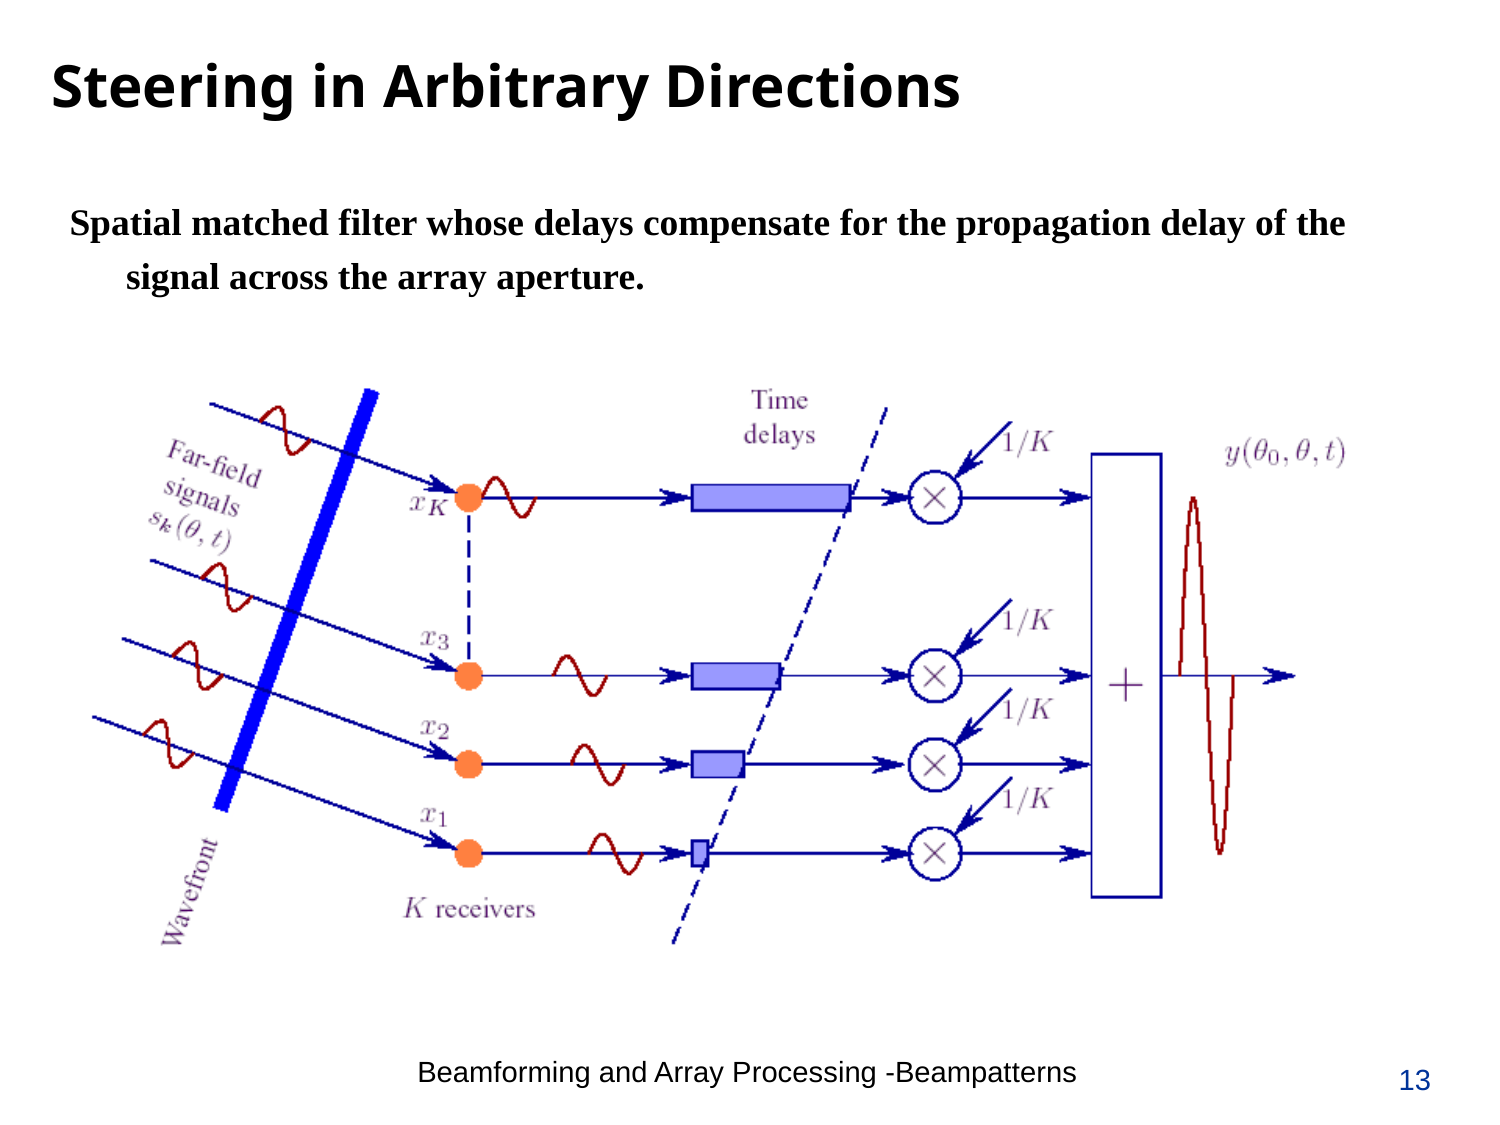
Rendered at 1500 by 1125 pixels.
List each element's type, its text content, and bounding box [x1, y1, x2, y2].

slide_number 13 [1207, 1055, 1447, 1102]
list Spatial matched filter whose delays compensate for the propagation delay of the signal across the array aperture. [54, 181, 1447, 327]
title Steering in Arbitrary Directions [35, 41, 1131, 167]
picture [68, 323, 1403, 1018]
